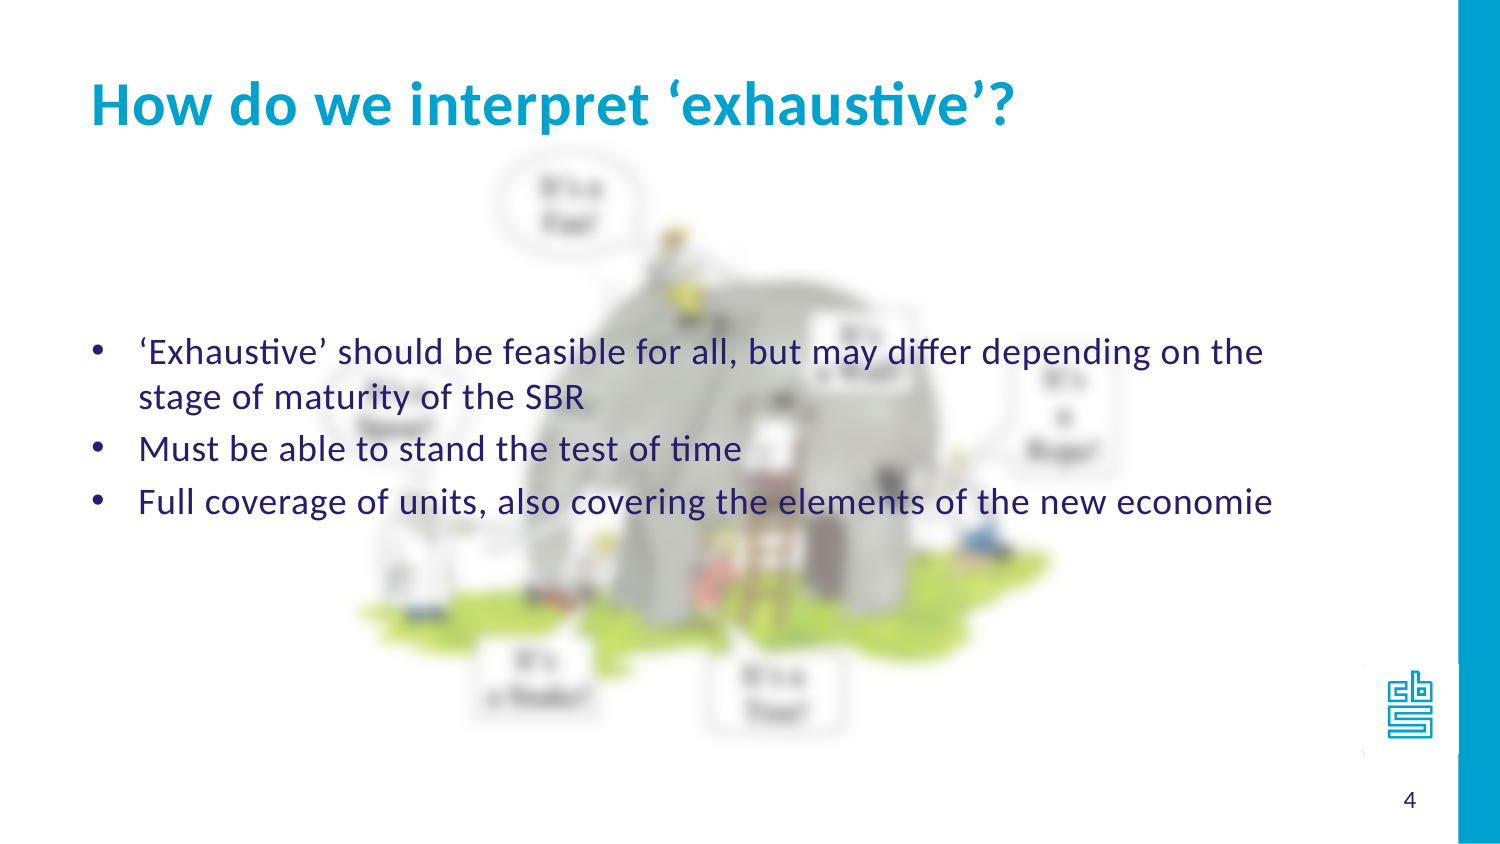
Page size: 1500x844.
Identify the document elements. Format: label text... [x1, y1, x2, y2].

picture [103, 89, 118, 101]
list How do we interpret ‘exhaustive’? [76, 55, 1329, 139]
picture [1361, 664, 1458, 754]
picture [240, 101, 250, 119]
picture [82, 89, 1341, 798]
slide_number 4 [1361, 772, 1459, 826]
